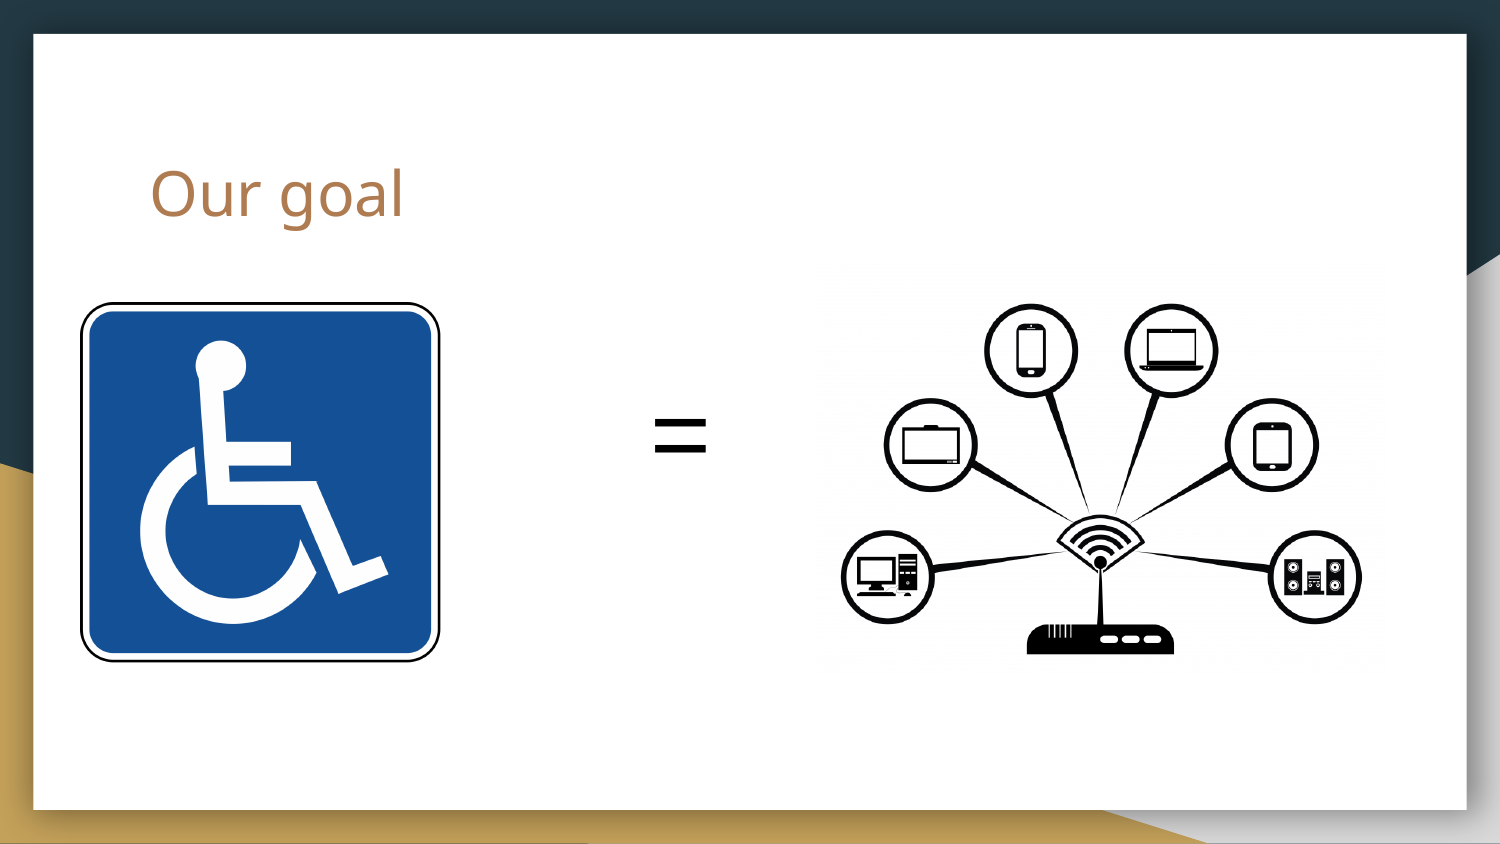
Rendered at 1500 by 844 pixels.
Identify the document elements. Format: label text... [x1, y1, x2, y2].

title Our goal [134, 138, 1366, 296]
text_box = [519, 351, 810, 485]
picture [815, 263, 1386, 676]
picture [79, 302, 442, 665]
